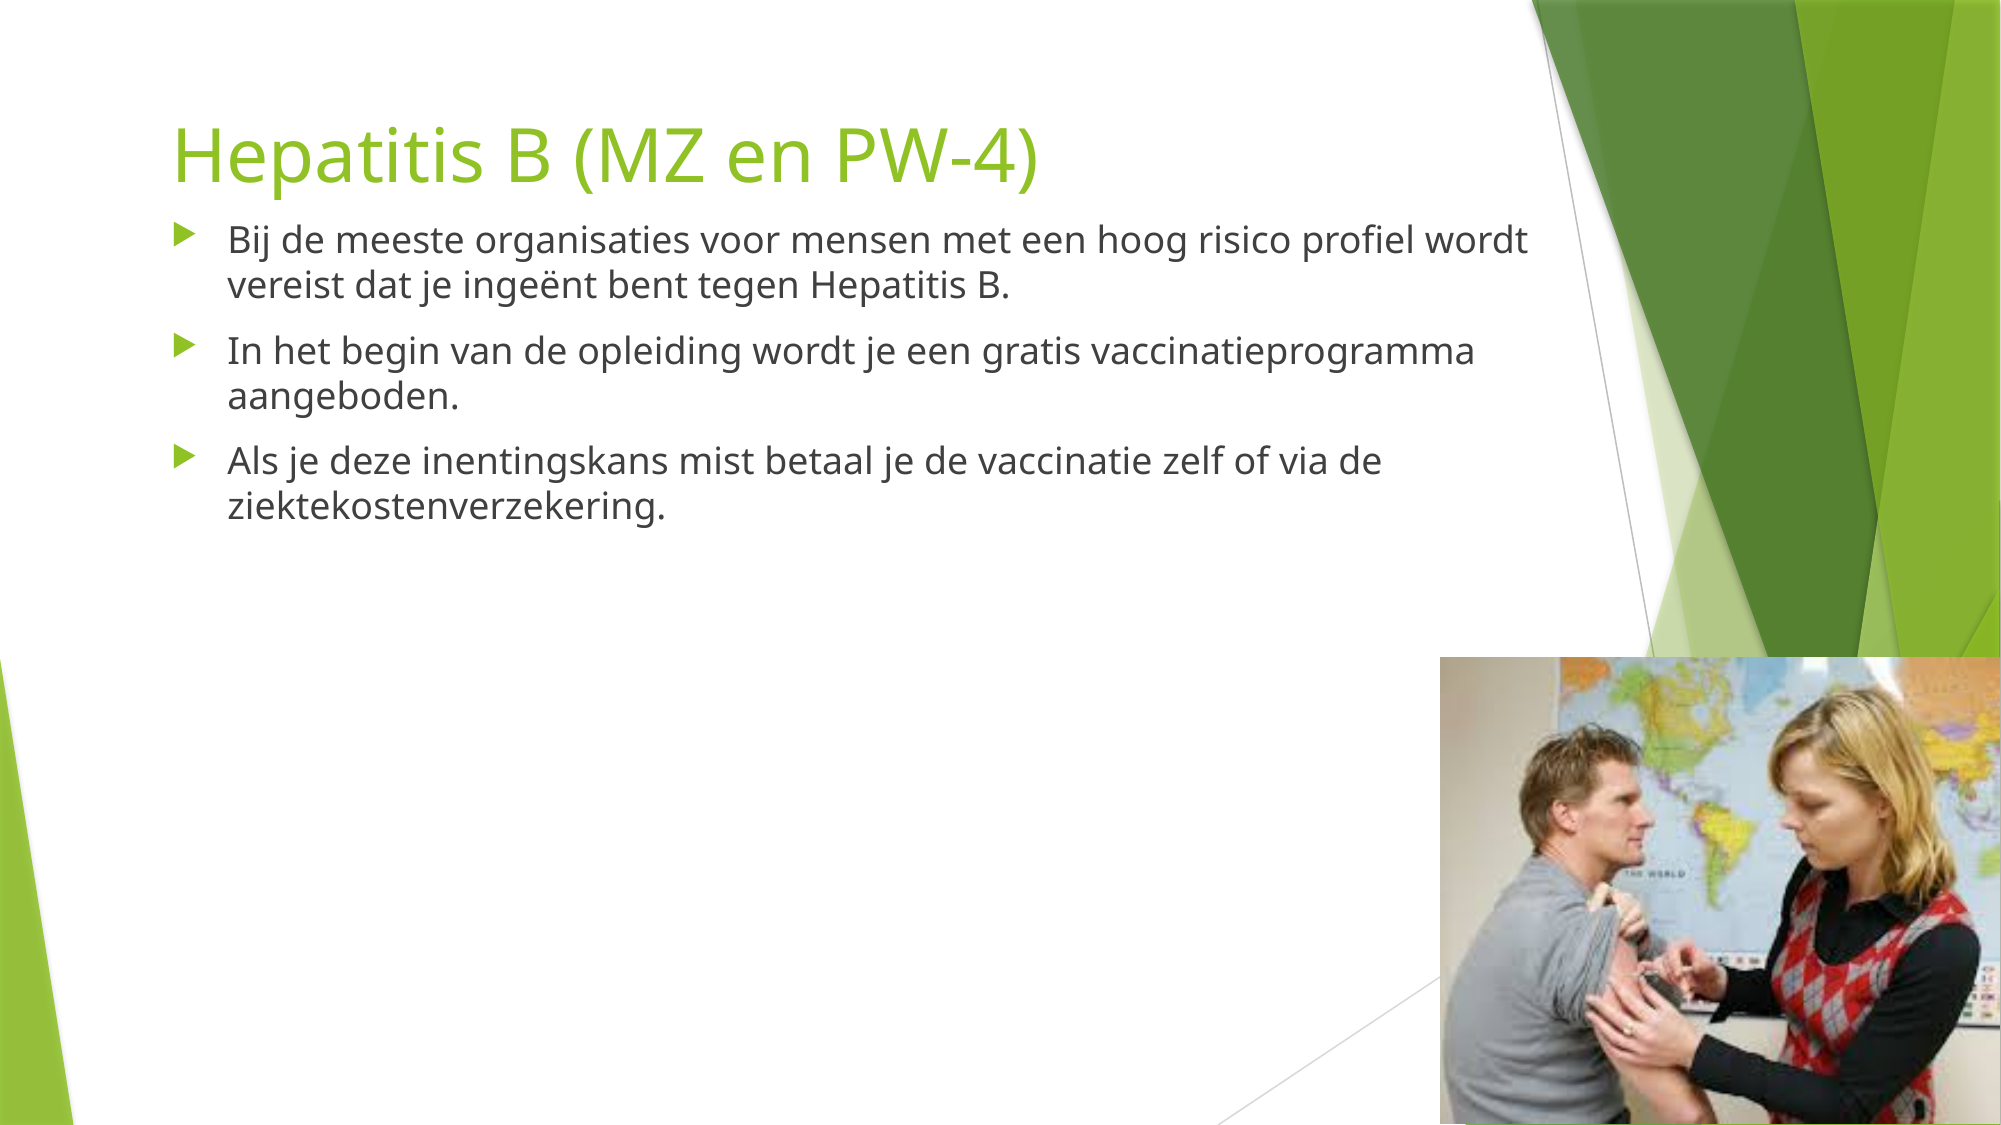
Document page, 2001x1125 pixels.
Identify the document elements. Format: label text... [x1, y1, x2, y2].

picture [1440, 657, 2000, 1125]
list Bij de meeste organisaties voor mensen met een hoog risico profiel wordt vereist dat je ingeënt bent tegen Hepatitis B. In het begin van de opleiding wordt je een gratis vaccinatieprogramma aangeboden. Als je deze inentingskans mist betaal je de vaccinatie zelf of via de ziektekostenverzekering. [156, 208, 1567, 1108]
title Hepatitis B (MZ en PW-4) [156, 99, 1567, 208]
